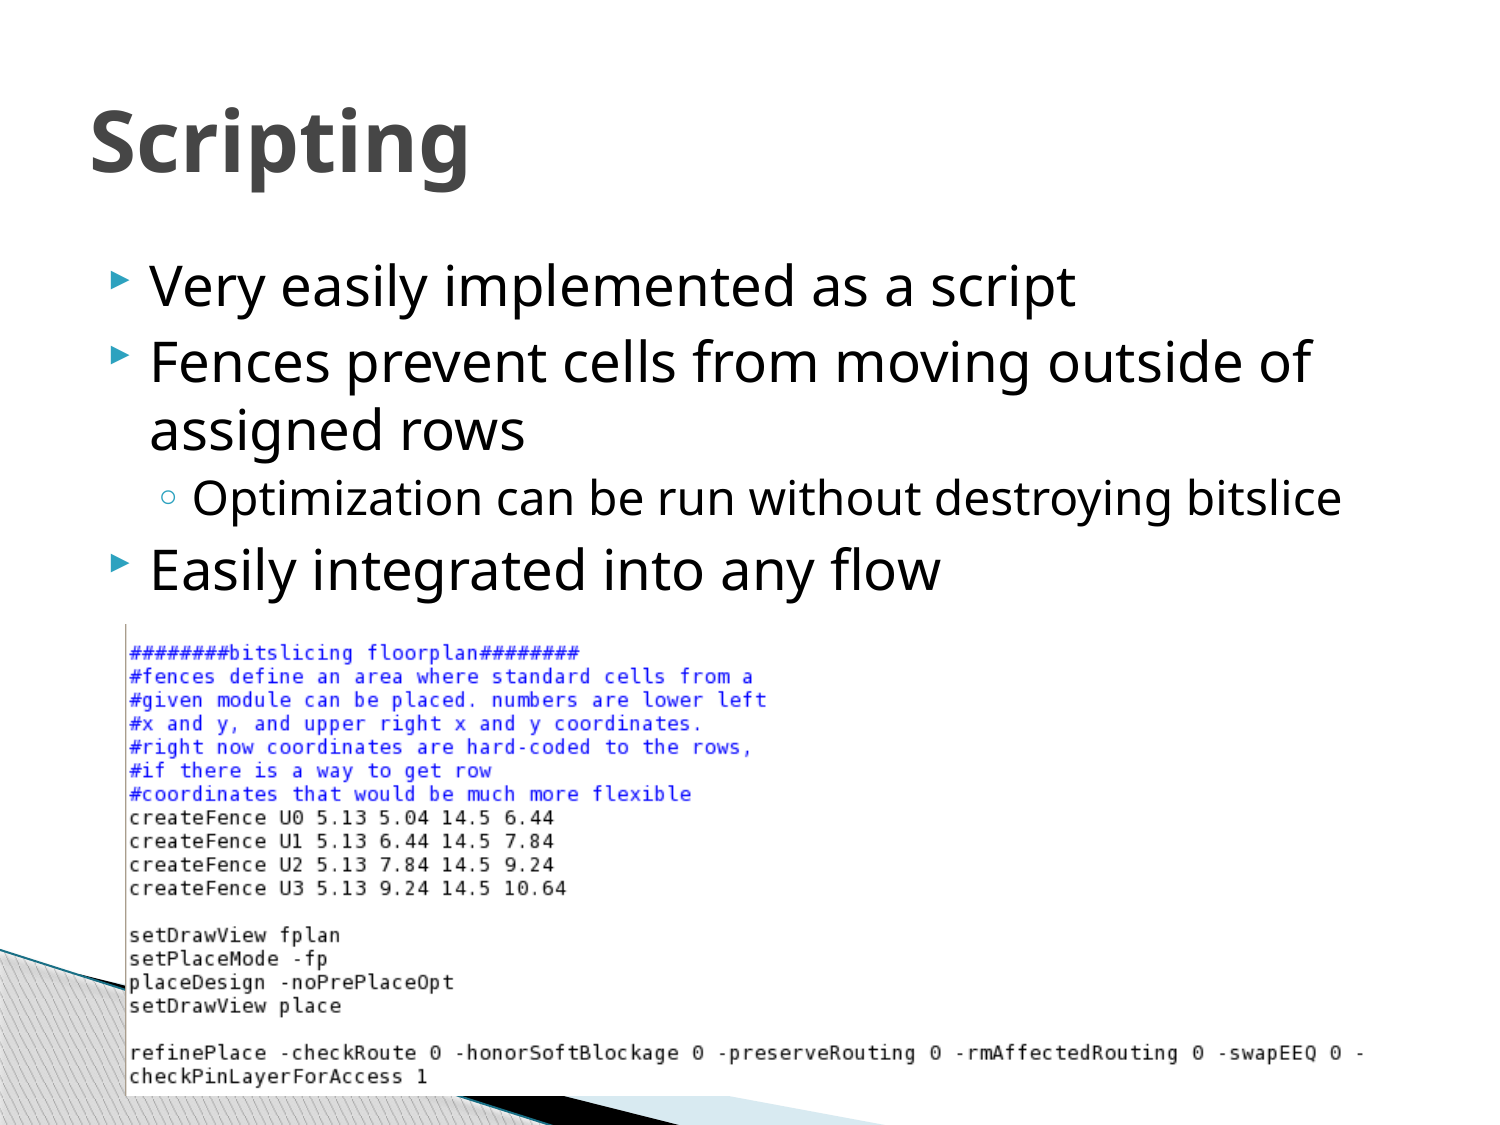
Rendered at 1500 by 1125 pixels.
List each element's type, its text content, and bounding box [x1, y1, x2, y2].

picture [124, 624, 1384, 1096]
list Very easily implemented as a script Fences prevent cells from moving outside of assigned rows Optimization can be run without destroying bitslice Easily integrated into any flow [75, 243, 1425, 986]
title Scripting [75, 45, 1425, 233]
